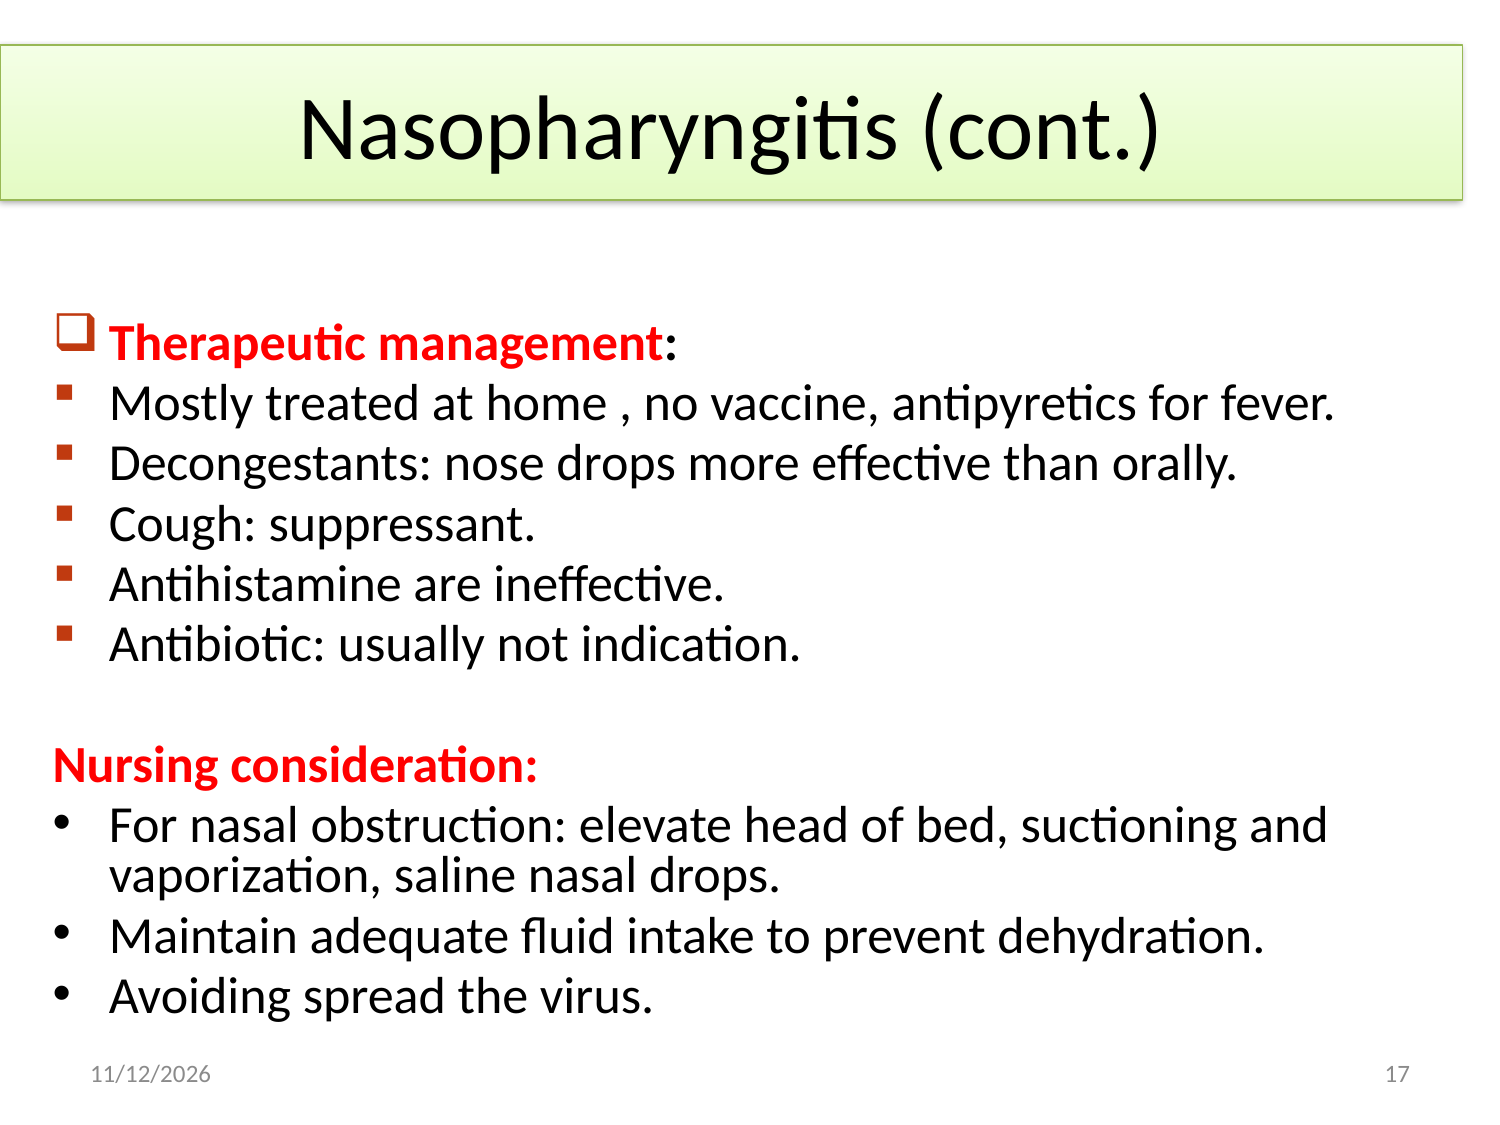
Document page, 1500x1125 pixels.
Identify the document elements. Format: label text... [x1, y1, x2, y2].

title Nasopharyngitis (cont.) [0, 44, 1463, 201]
list Therapeutic management: Mostly treated at home , no vaccine, antipyretics for fever. Decongestants: nose drops more effective than orally. Cough: suppressant. Antihistamine are ineffective. Antibiotic: usually not indication. Nursing consideration: For nasal obstruction: elevate head of bed, suctioning and vaporization, saline nasal drops. Maintain adequate fluid intake to prevent dehydration. Avoiding spread the virus. [37, 312, 1500, 1113]
